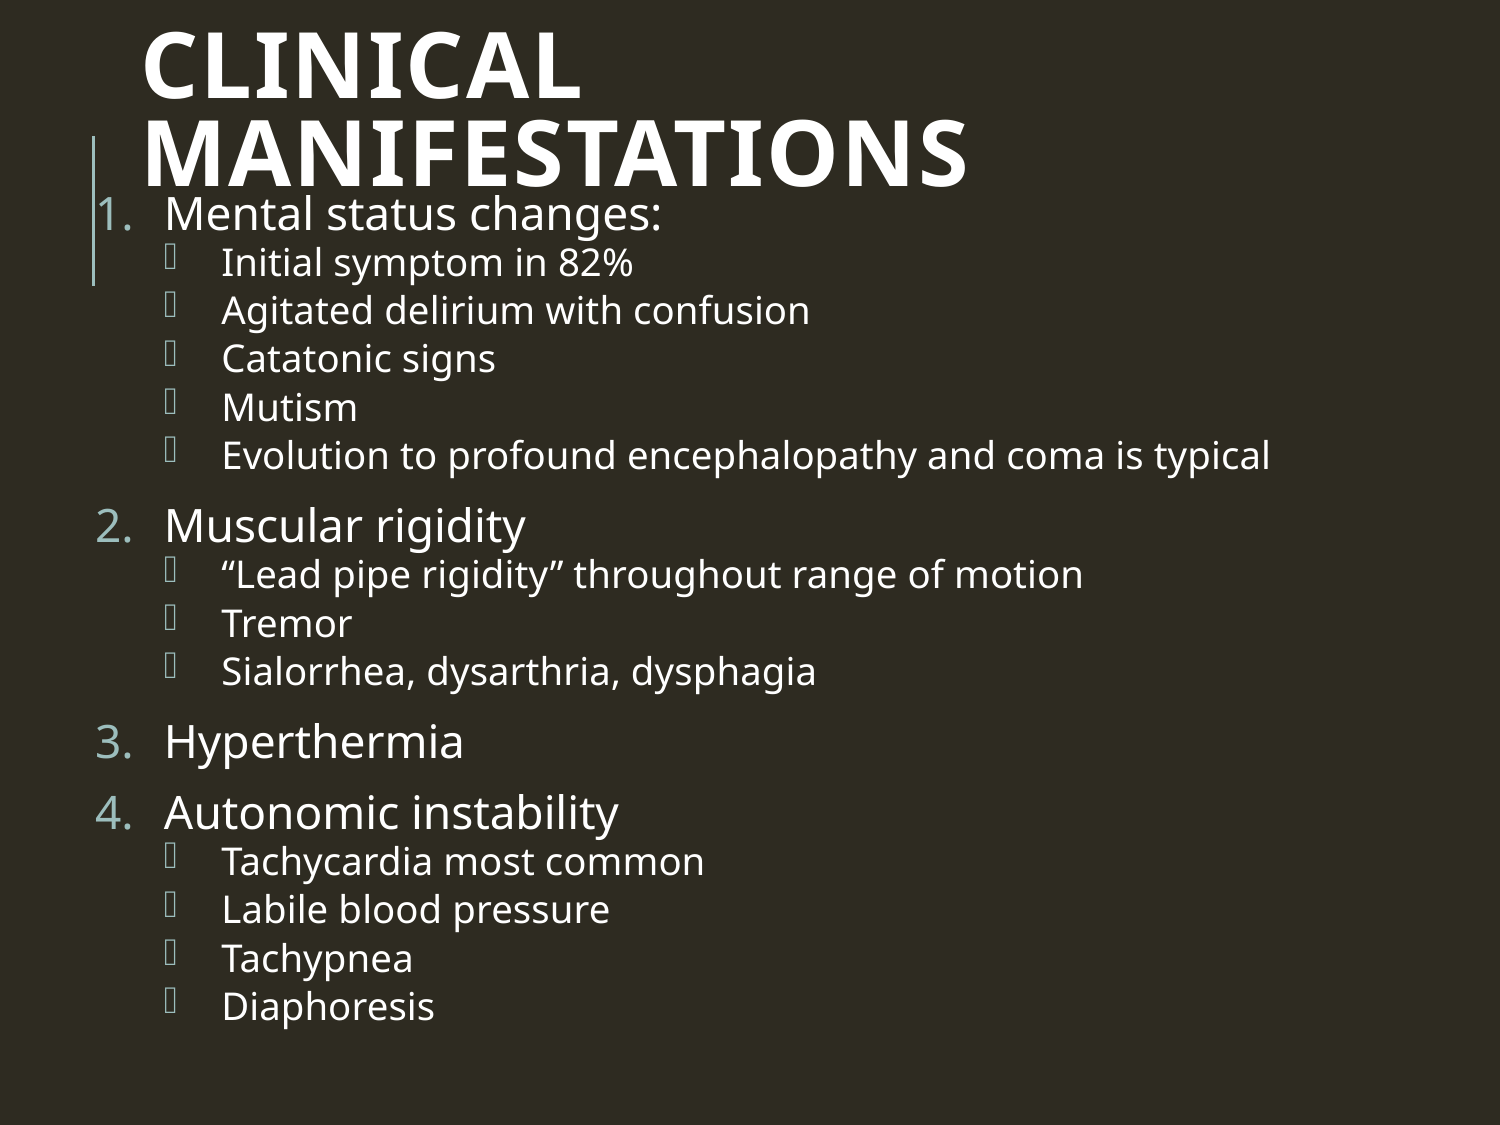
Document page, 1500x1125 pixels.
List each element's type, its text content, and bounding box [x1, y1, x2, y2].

title Clinical Manifestations [125, 45, 1321, 187]
list Mental status changes: Initial symptom in 82% Agitated delirium with confusion Catatonic signs Mutism Evolution to profound encephalopathy and coma is typical Muscular rigidity “Lead pipe rigidity” throughout range of motion Tremor Sialorrhea, dysarthria, dysphagia Hyperthermia Autonomic instability Tachycardia most common Labile blood pressure Tachypnea Diaphoresis [87, 187, 1425, 1038]
